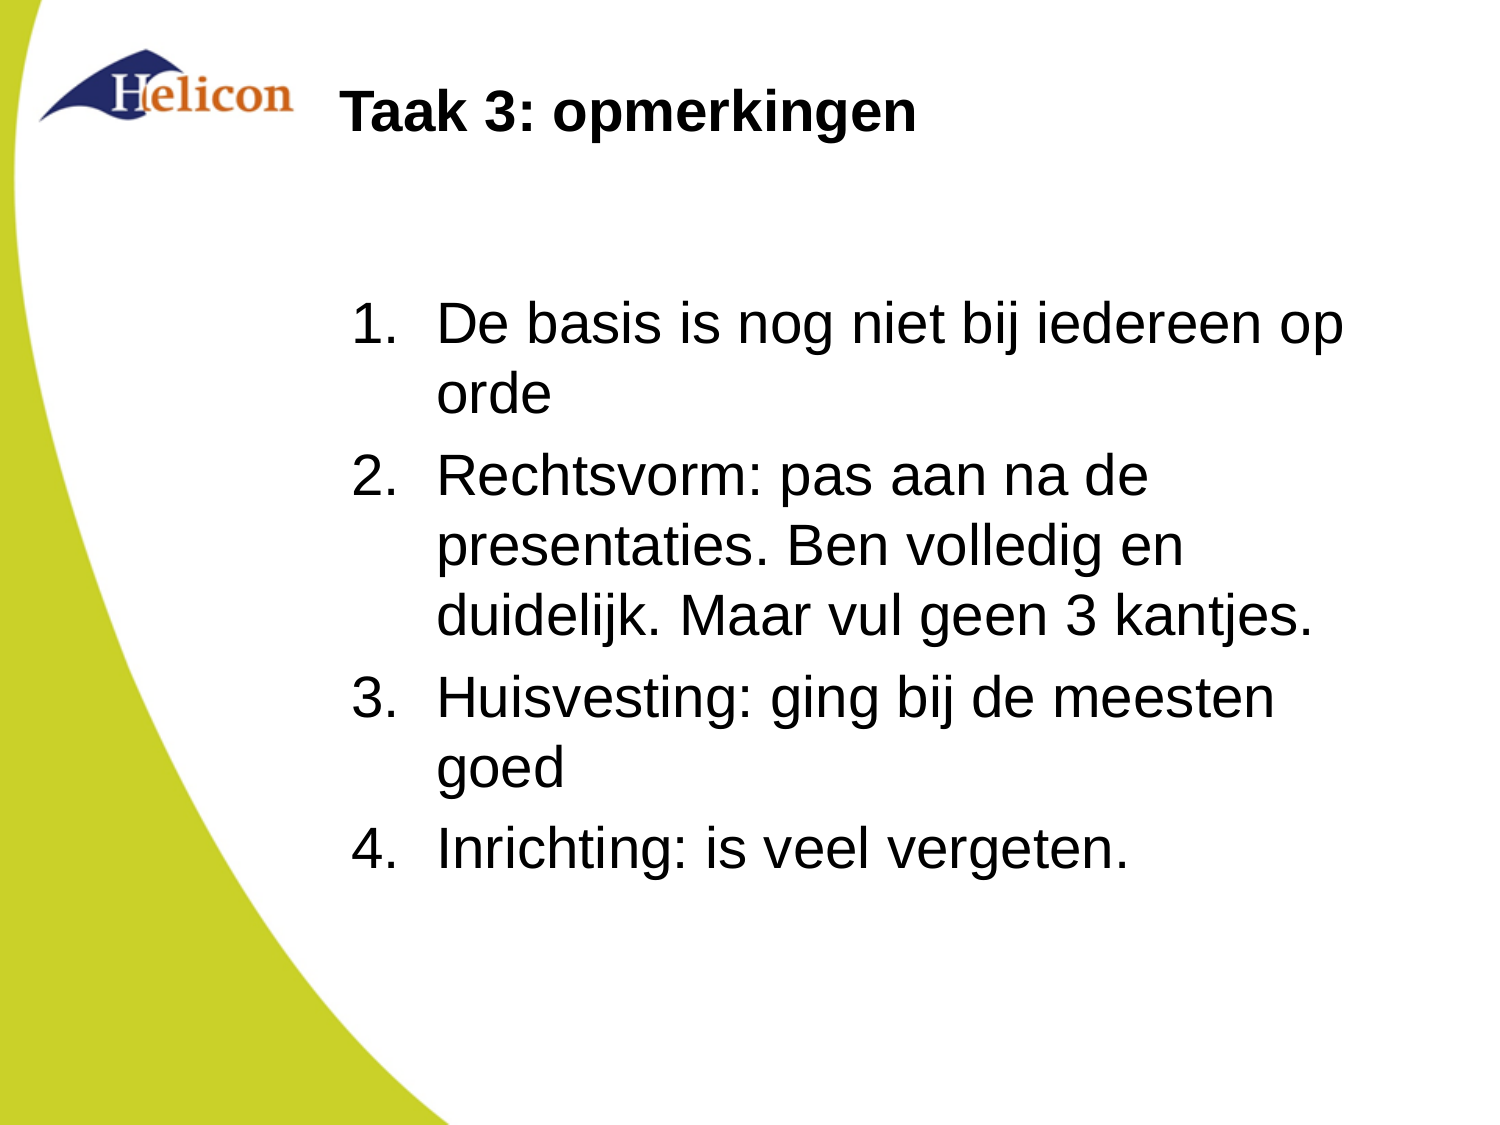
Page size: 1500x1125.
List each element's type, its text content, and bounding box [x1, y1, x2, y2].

list De basis is nog niet bij iedereen op orde Rechtsvorm: pas aan na de presentaties. Ben volledig en duidelijk. Maar vul geen 3 kantjes. Huisvesting: ging bij de meesten goed Inrichting: is veel vergeten. [336, 196, 1425, 1005]
picture [0, 0, 1500, 1125]
title Taak 3: opmerkingen [324, 54, 1415, 161]
